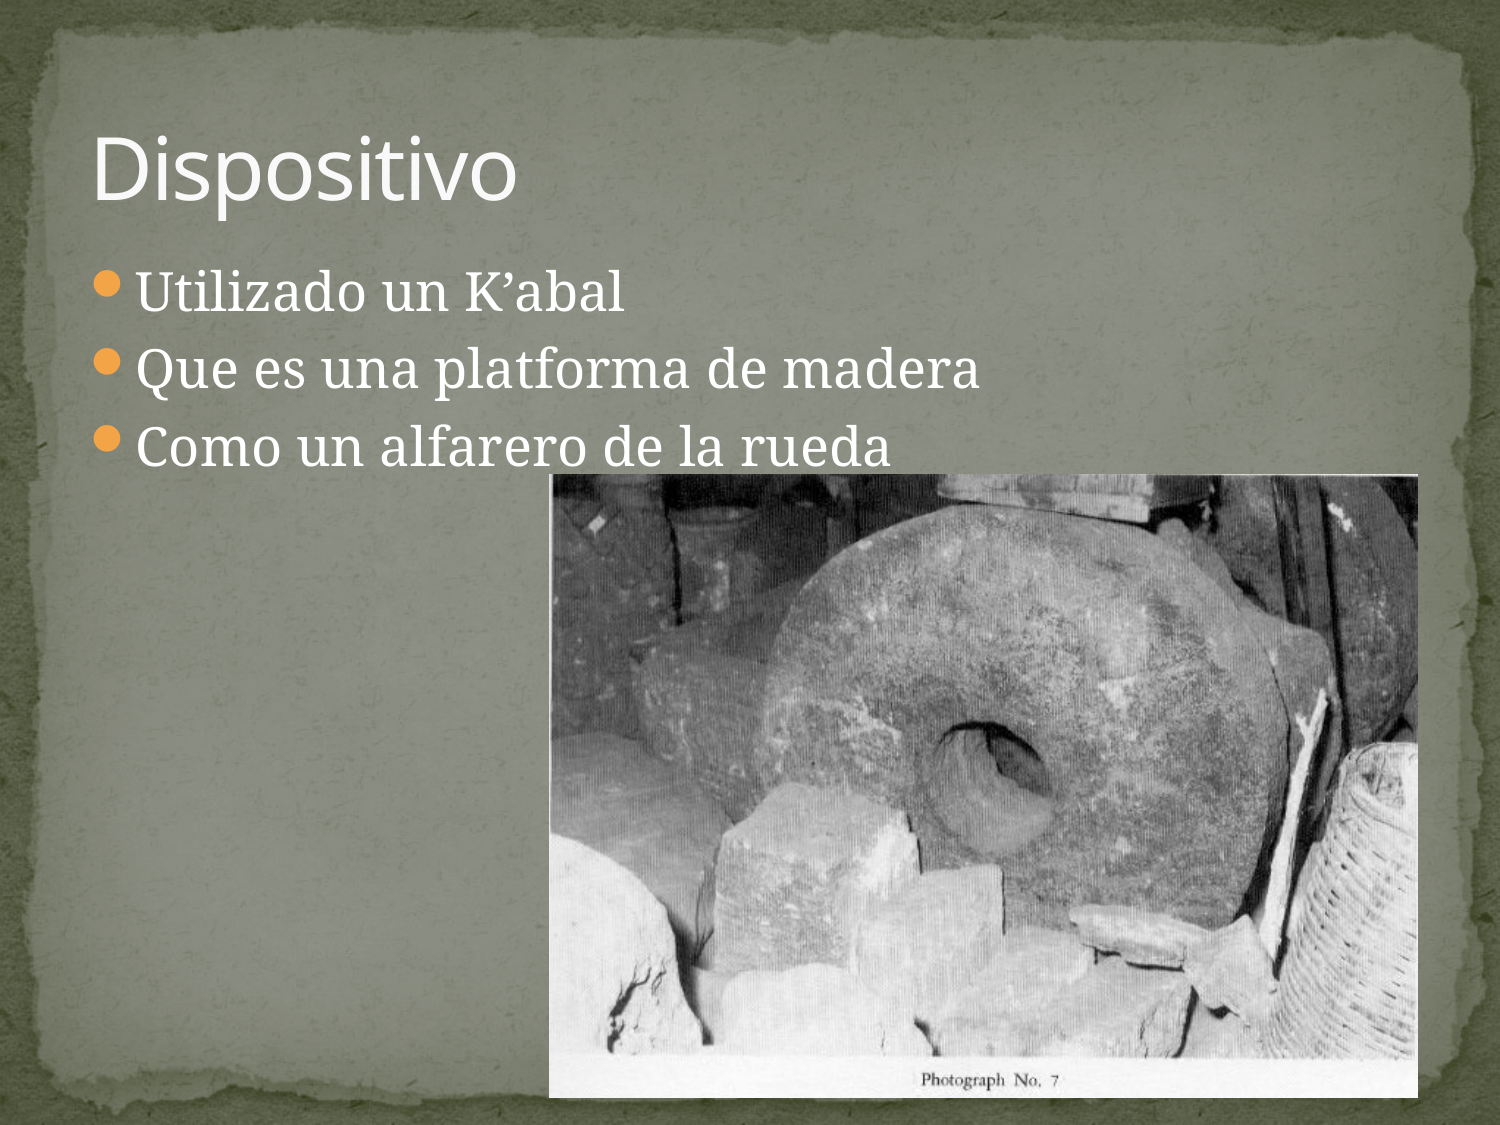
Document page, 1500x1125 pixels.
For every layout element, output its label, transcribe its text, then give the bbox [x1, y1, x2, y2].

list Utilizado un K’abal Que es una platforma de madera Como un alfarero de la rueda [75, 249, 1425, 1000]
picture [549, 474, 1418, 1098]
title Dispositivo [74, 24, 1425, 225]
